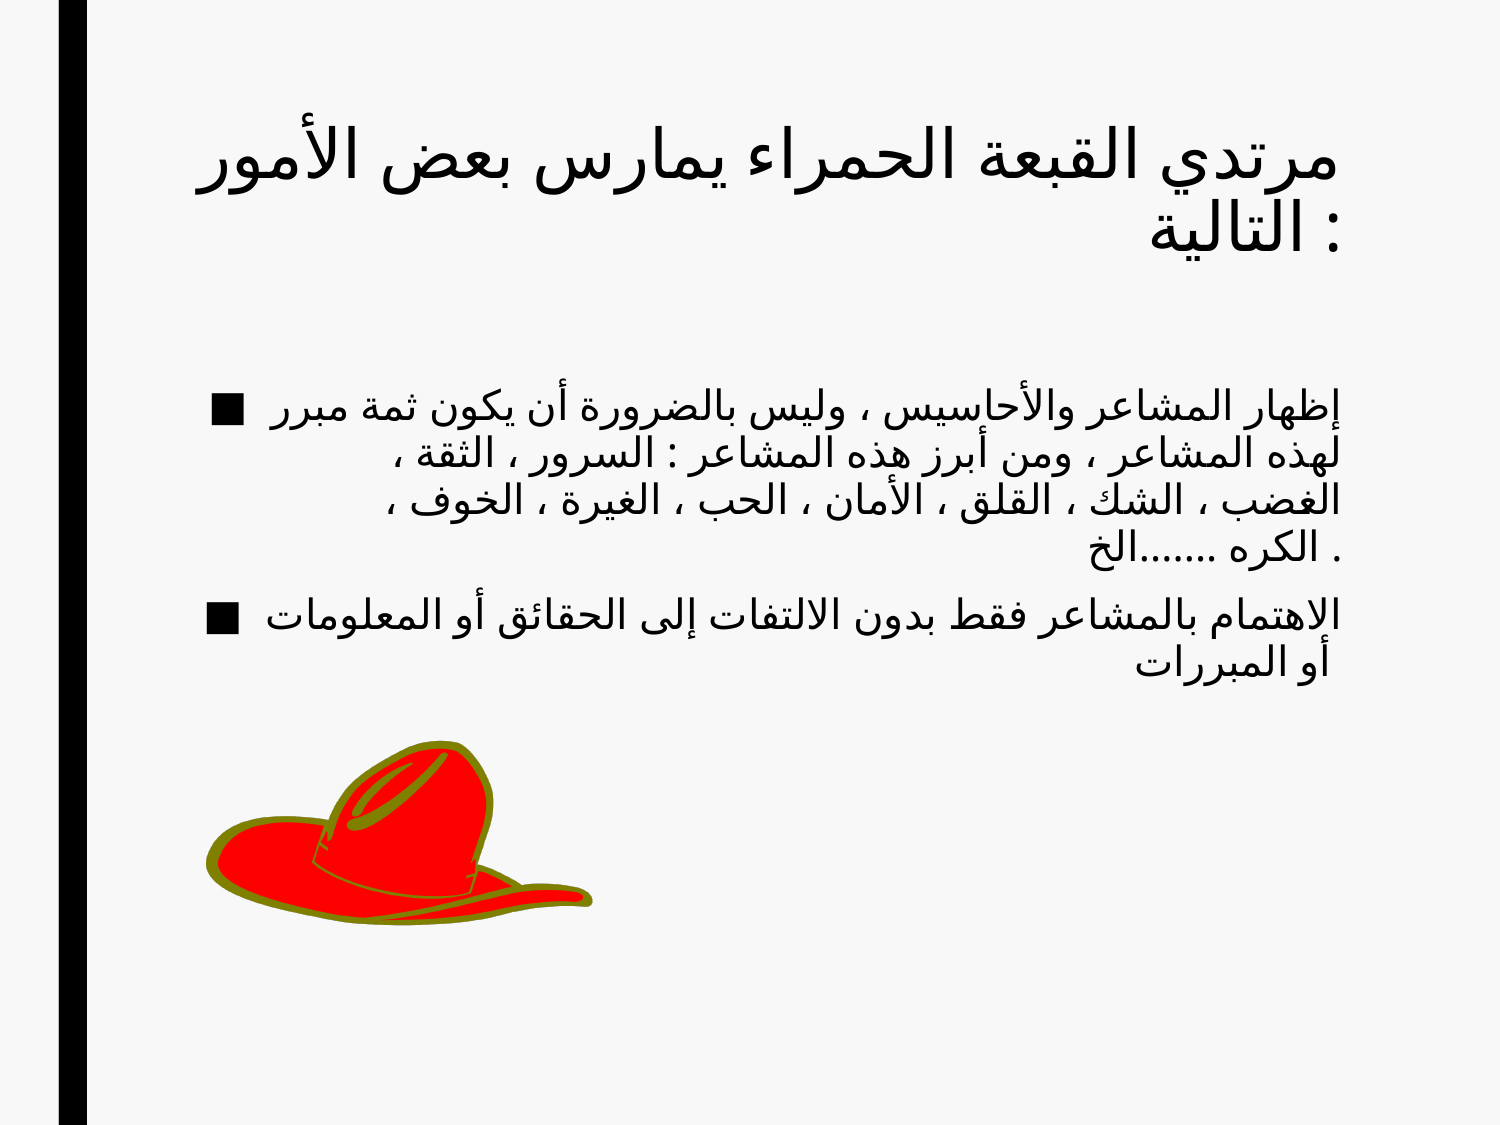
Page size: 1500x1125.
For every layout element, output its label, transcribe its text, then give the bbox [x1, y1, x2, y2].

list إظهار المشاعر والأحاسيس ، وليس بالضرورة أن يكون ثمة مبرر لهذه المشاعر ، ومن أبرز هذه المشاعر : السرور ، الثقة ، الغضب ، الشك ، القلق ، الأمان ، الحب ، الغيرة ، الخوف ، الكره .......الخ . الاهتمام بالمشاعر فقط بدون الالتفات إلى الحقائق أو المعلومات أو المبررات [168, 374, 1351, 963]
title مرتدي القبعة الحمراء يمارس بعض الأمور التالية : [168, 111, 1351, 357]
picture [194, 739, 595, 928]
